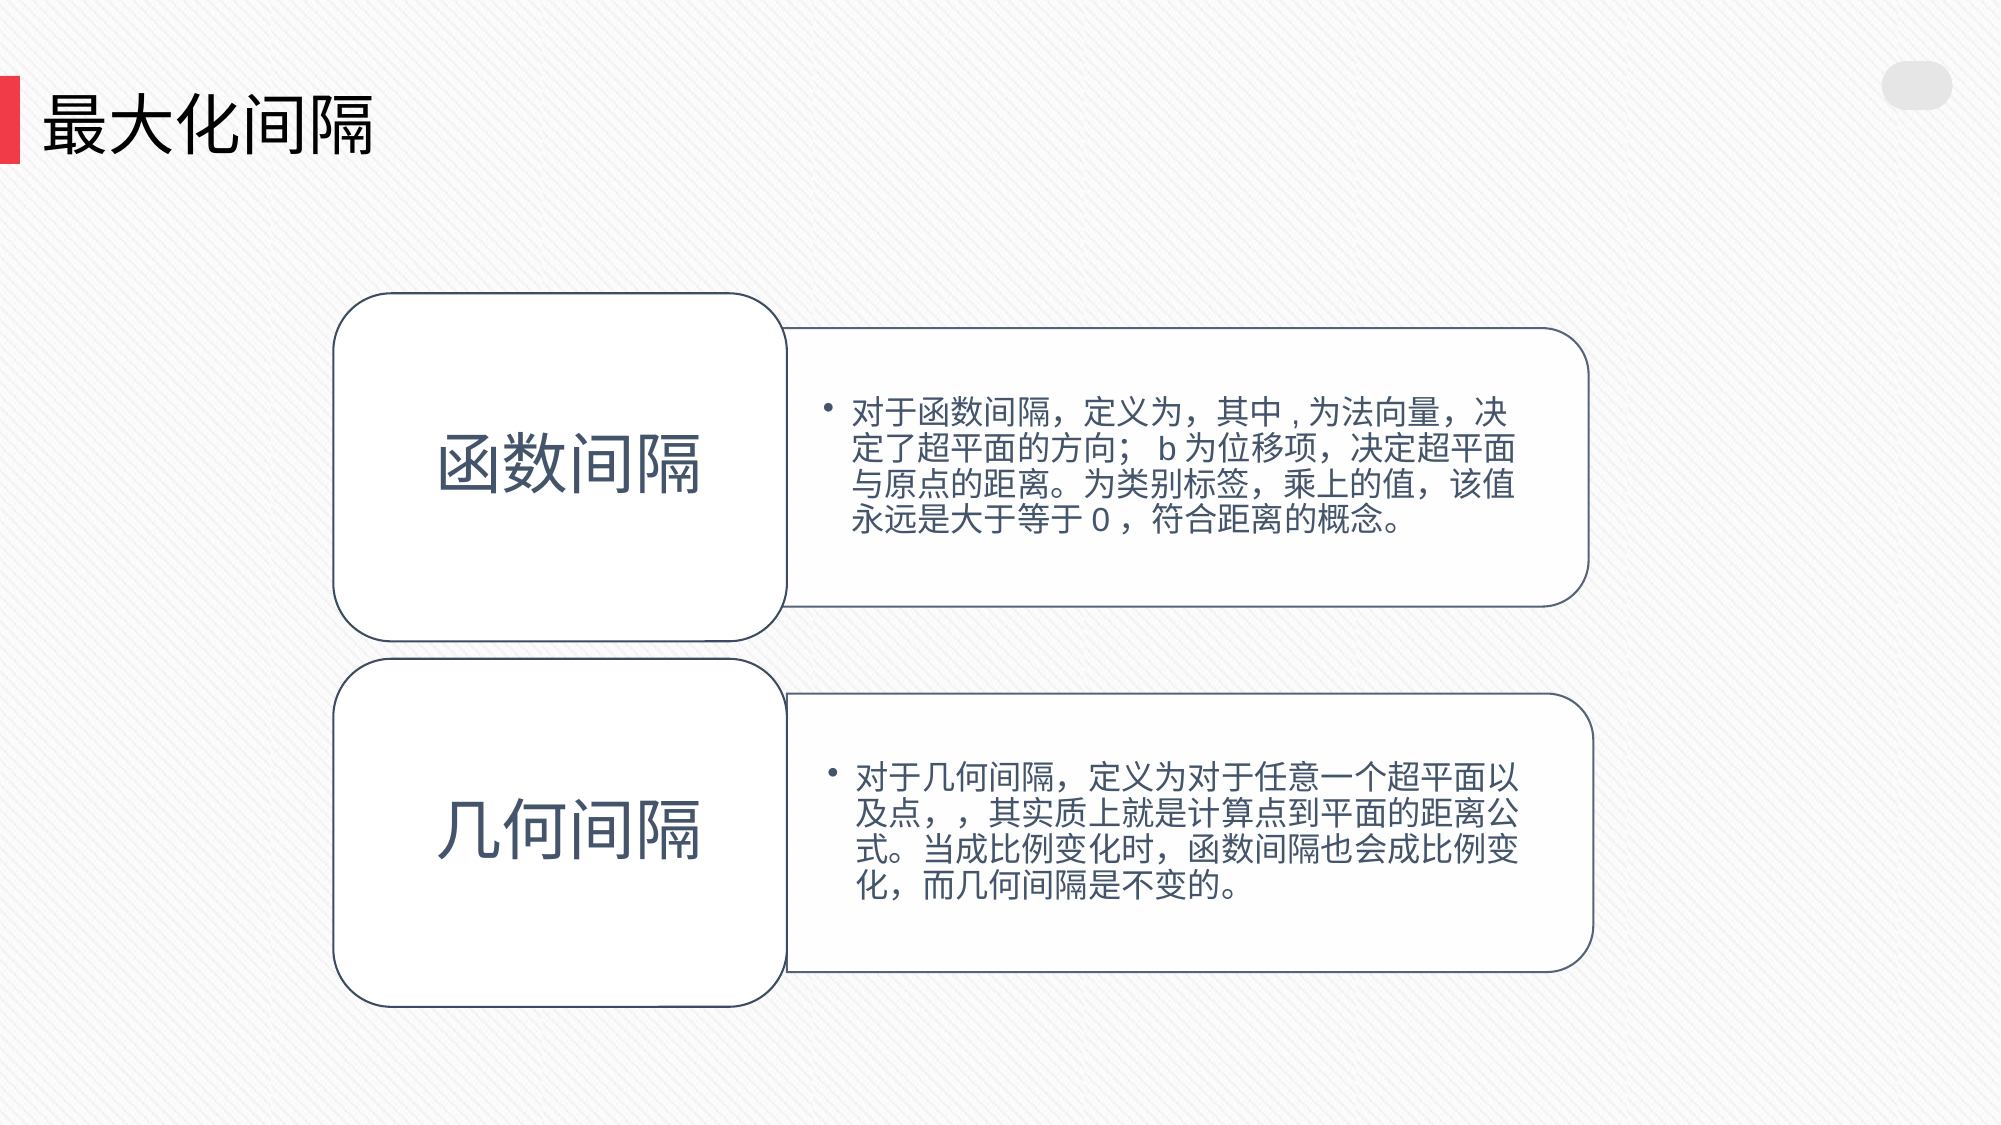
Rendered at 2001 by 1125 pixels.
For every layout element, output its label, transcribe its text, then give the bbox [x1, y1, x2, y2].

list 最大化间隔 [41, 73, 1836, 184]
picture [0, 0, 2001, 1125]
